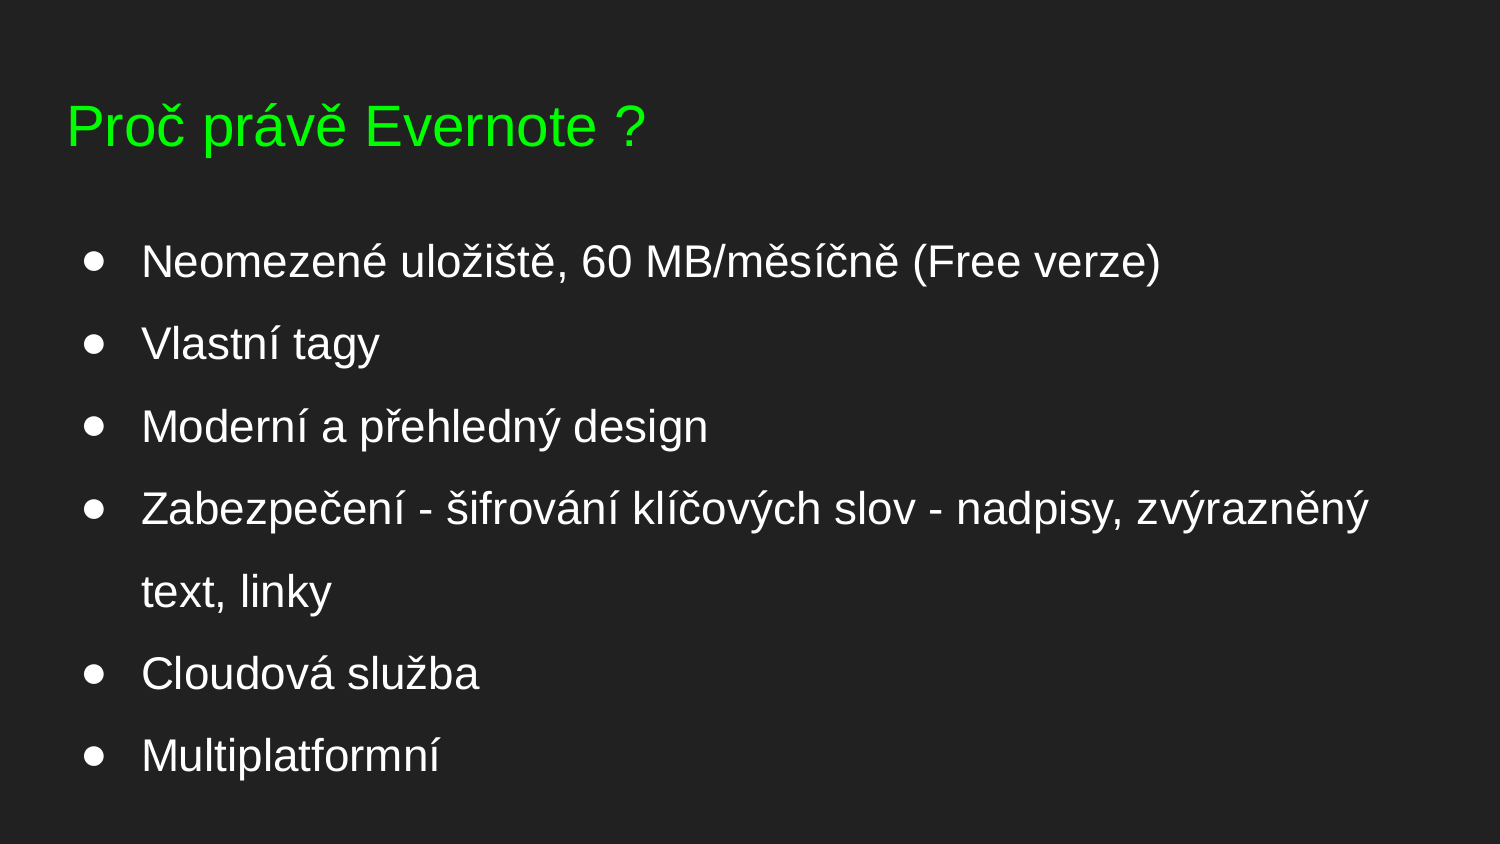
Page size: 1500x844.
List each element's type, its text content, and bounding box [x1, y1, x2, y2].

title Proč právě Evernote ? [51, 72, 1449, 167]
list Neomezené uložiště, 60 MB/měsíčně (Free verze) Vlastní tagy Moderní a přehledný design Zabezpečení - šifrování klíčových slov - nadpisy, zvýrazněný text, linky Cloudová služba Multiplatformní [51, 189, 1449, 750]
